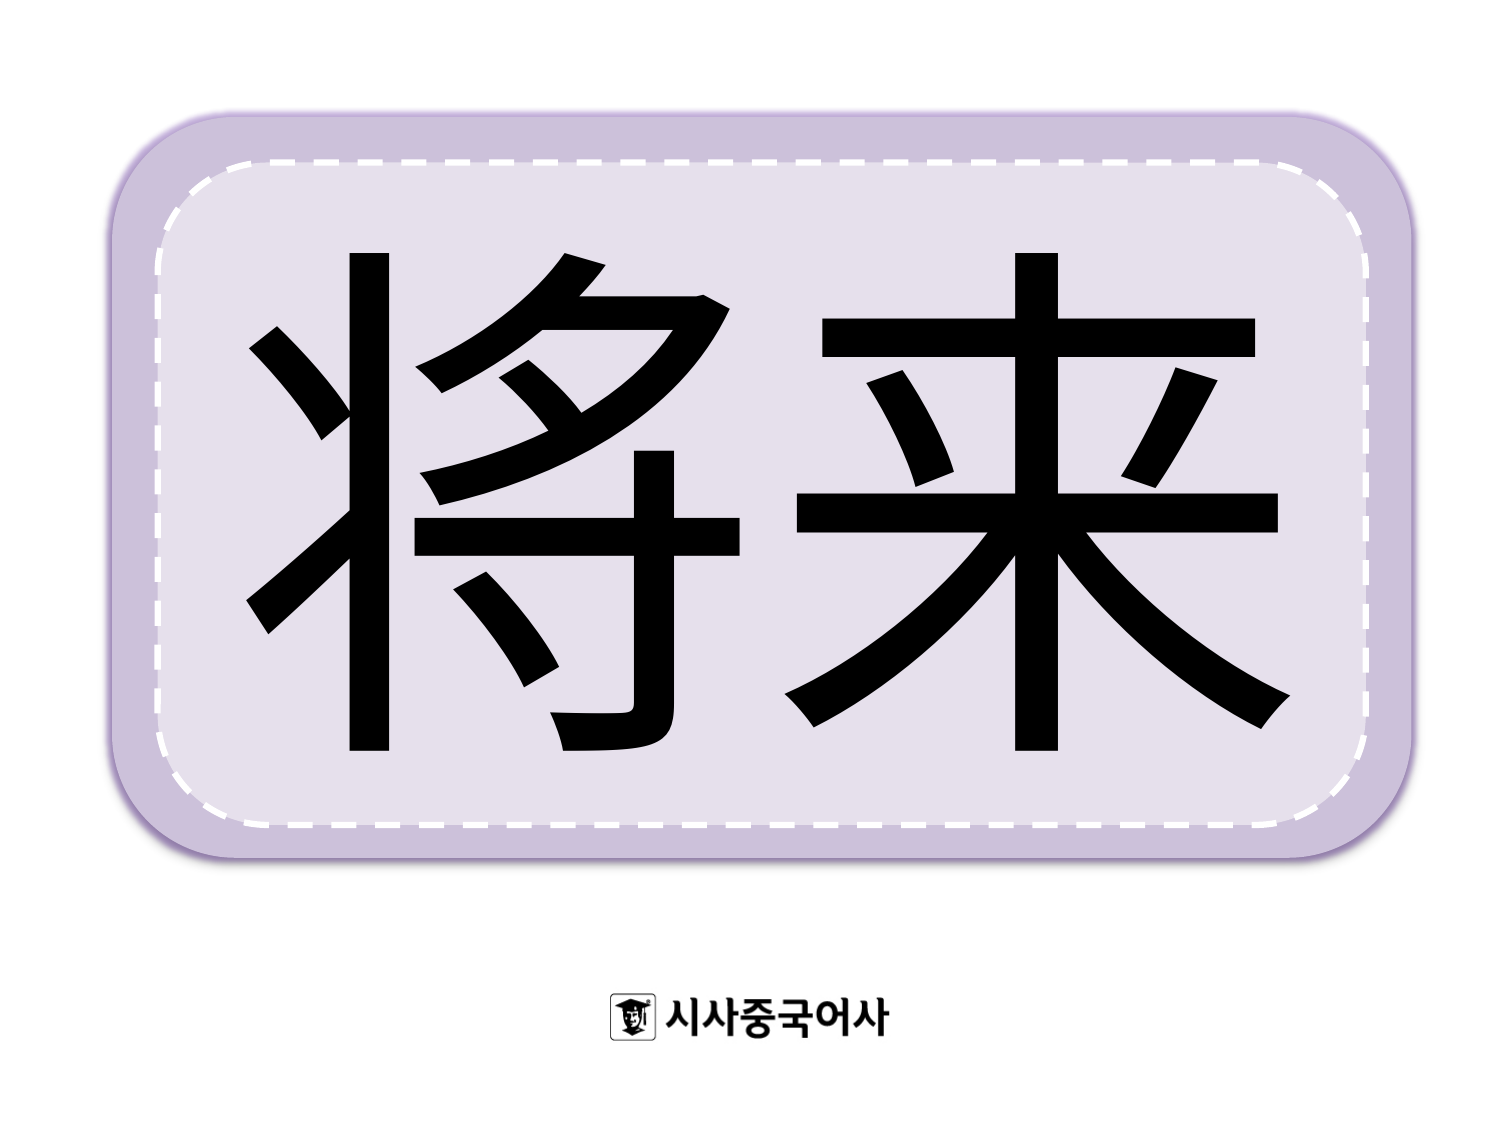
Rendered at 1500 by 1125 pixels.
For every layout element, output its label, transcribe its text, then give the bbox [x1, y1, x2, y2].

text_box 将来 [162, 160, 1371, 824]
picture [602, 987, 898, 1047]
